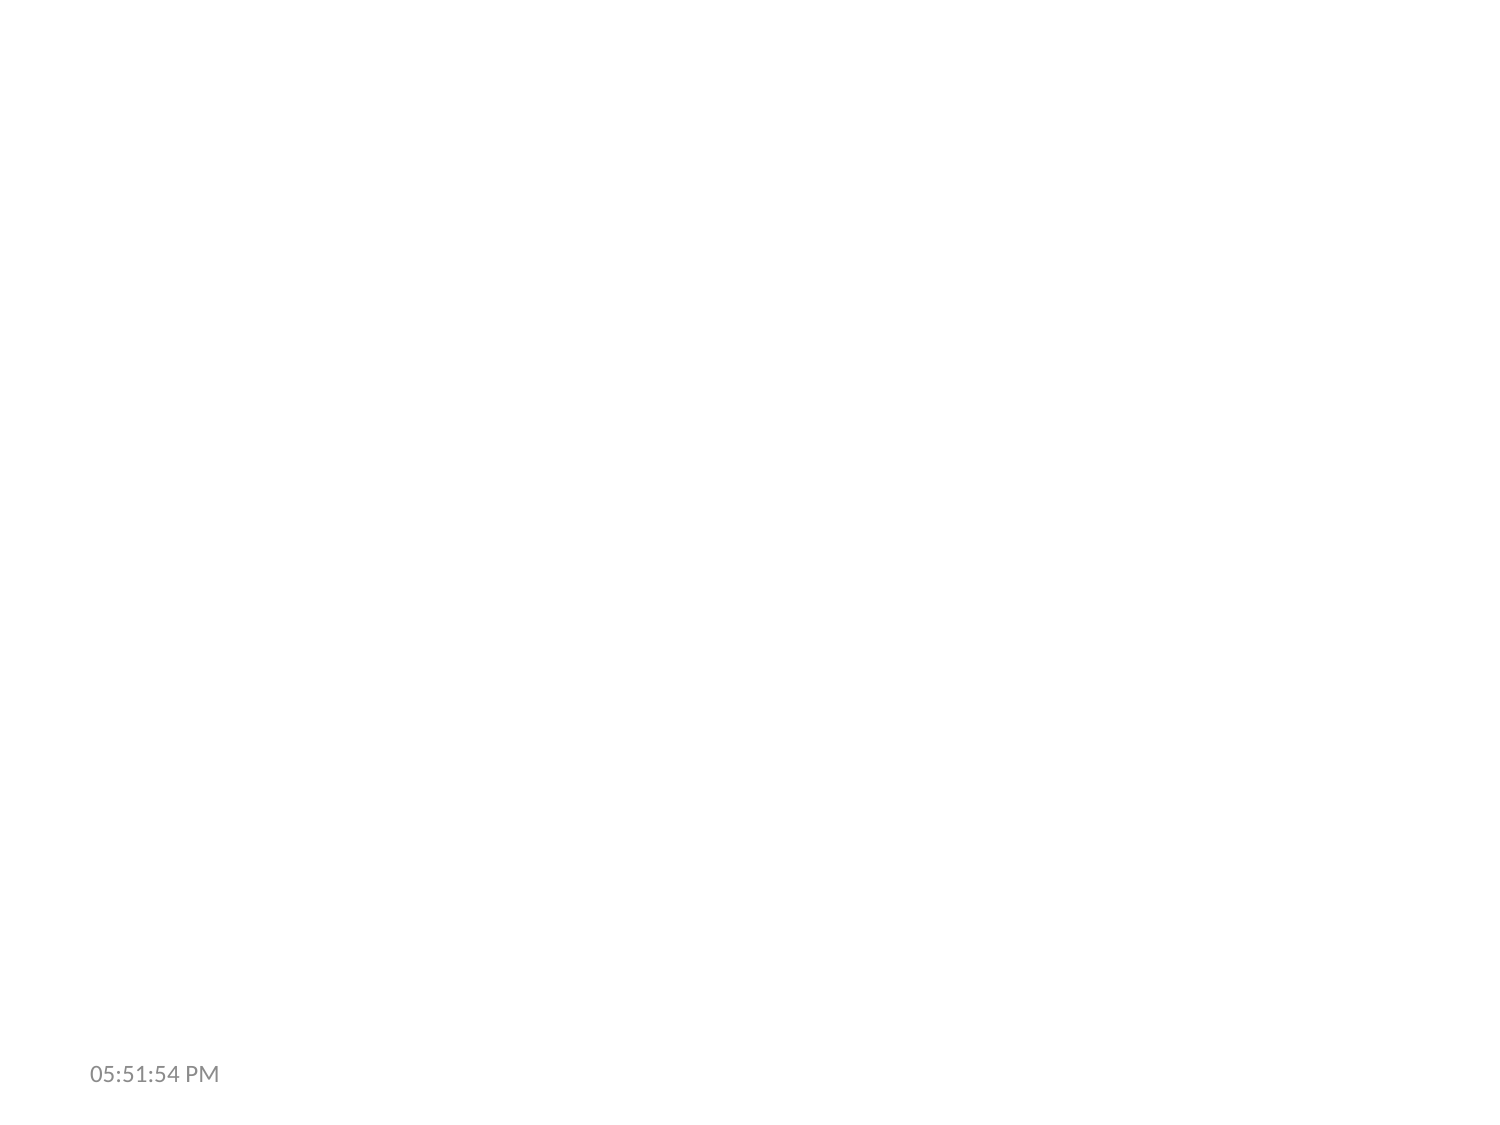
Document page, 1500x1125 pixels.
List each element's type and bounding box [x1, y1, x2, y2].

slide_number [75, 1042, 425, 1103]
